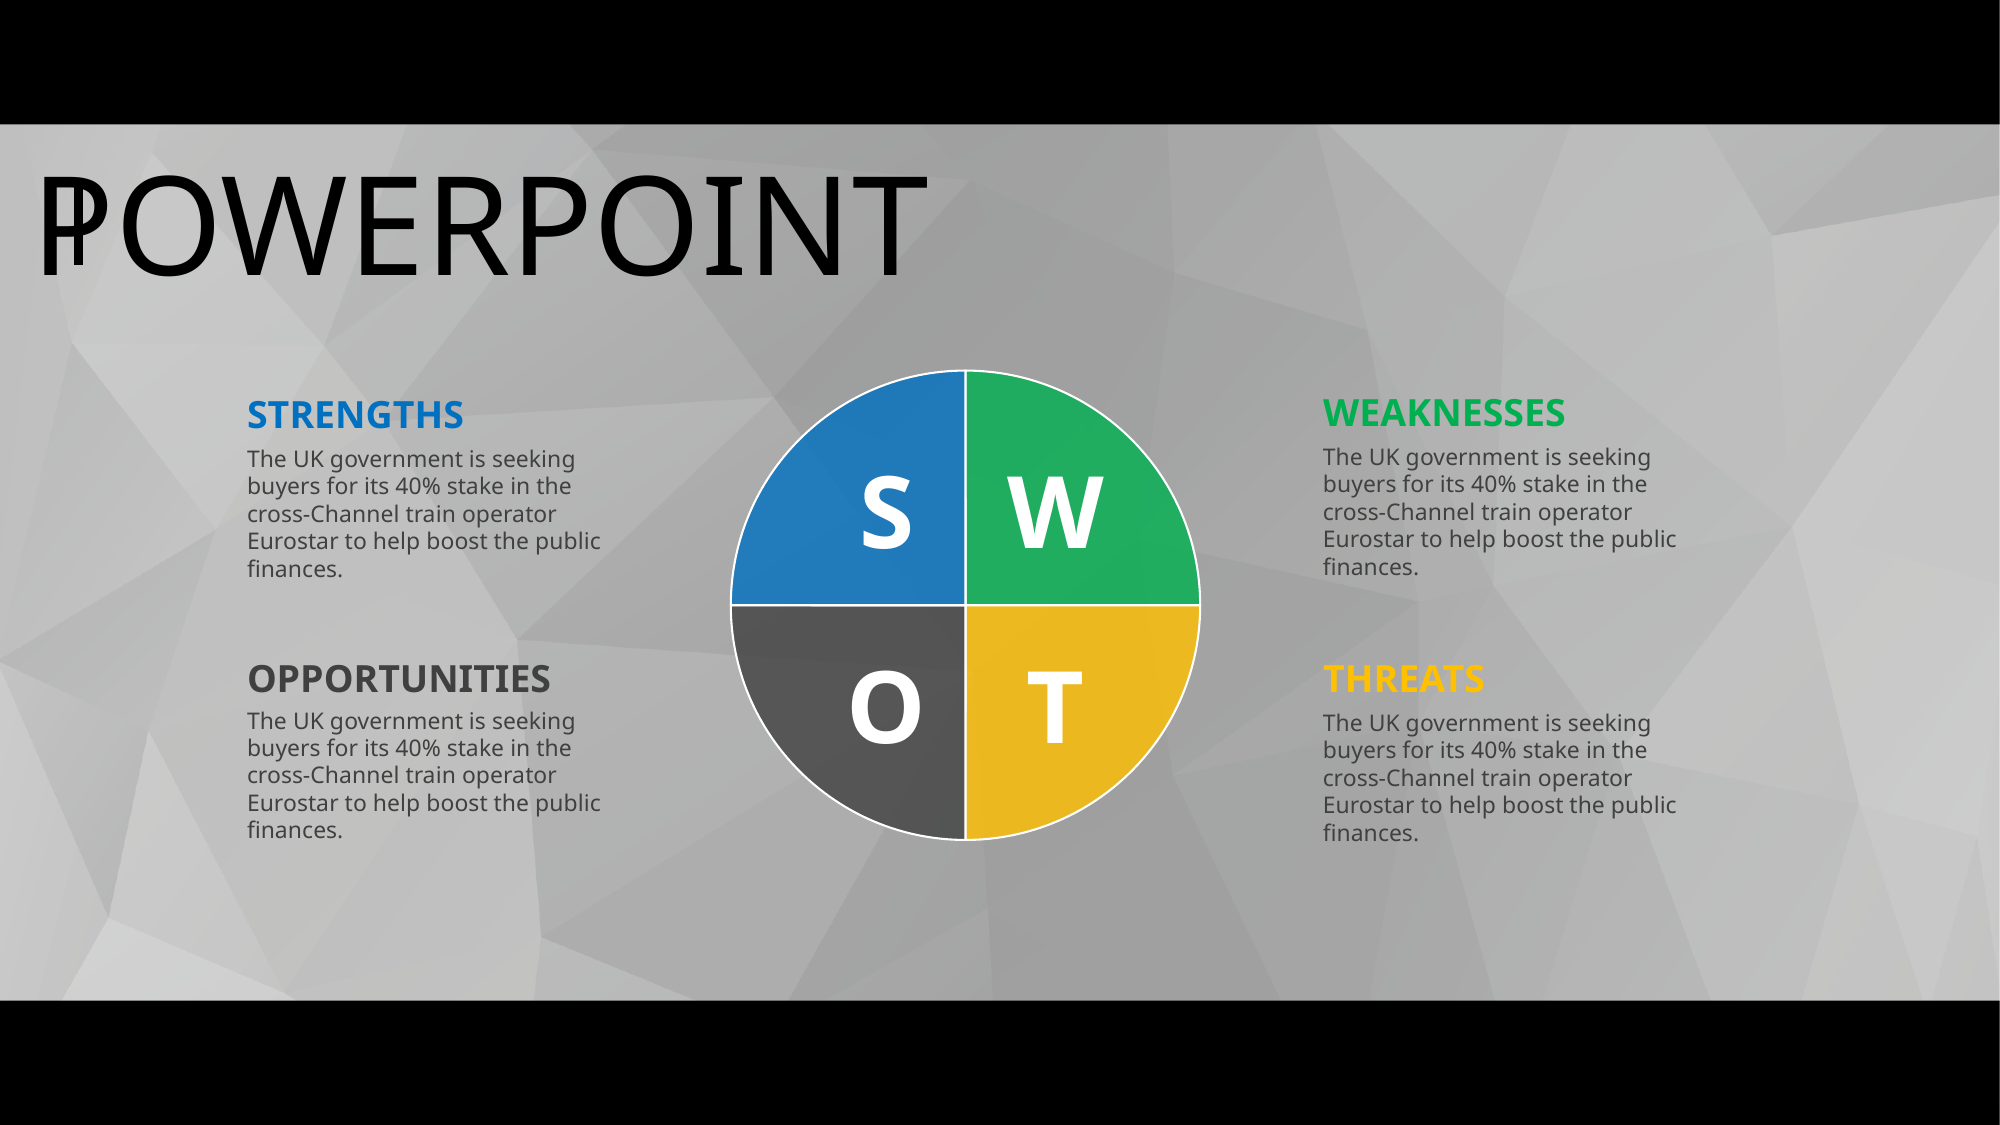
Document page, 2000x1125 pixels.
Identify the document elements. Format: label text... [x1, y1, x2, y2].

text_box OPPORTUNITIES [231, 635, 573, 720]
text_box THREATS [1307, 635, 1605, 720]
text_box [967, 369, 1202, 604]
text_box POWERPOINT [17, 130, 945, 310]
text_box O [832, 636, 941, 772]
text_box W [992, 441, 1119, 577]
text_box [967, 604, 1202, 841]
text_box WEAKNESSES [1307, 370, 1605, 454]
text_box The UK government is seeking buyers for its 40% stake in the cross-Channel train operator Eurostar to help boost the public finances. [232, 436, 646, 589]
text_box T [1012, 636, 1100, 772]
text_box The UK government is seeking buyers for its 40% stake in the cross-Channel train operator Eurostar to help boost the public finances. [1308, 700, 1722, 853]
text_box STRENGTHS [231, 371, 529, 456]
text_box S [844, 441, 929, 577]
text_box [729, 607, 967, 841]
text_box The UK government is seeking buyers for its 40% stake in the cross-Channel train operator Eurostar to help boost the public finances. [1308, 435, 1722, 588]
text_box [729, 369, 967, 607]
text_box The UK government is seeking buyers for its 40% stake in the cross-Channel train operator Eurostar to help boost the public finances. [232, 698, 646, 851]
